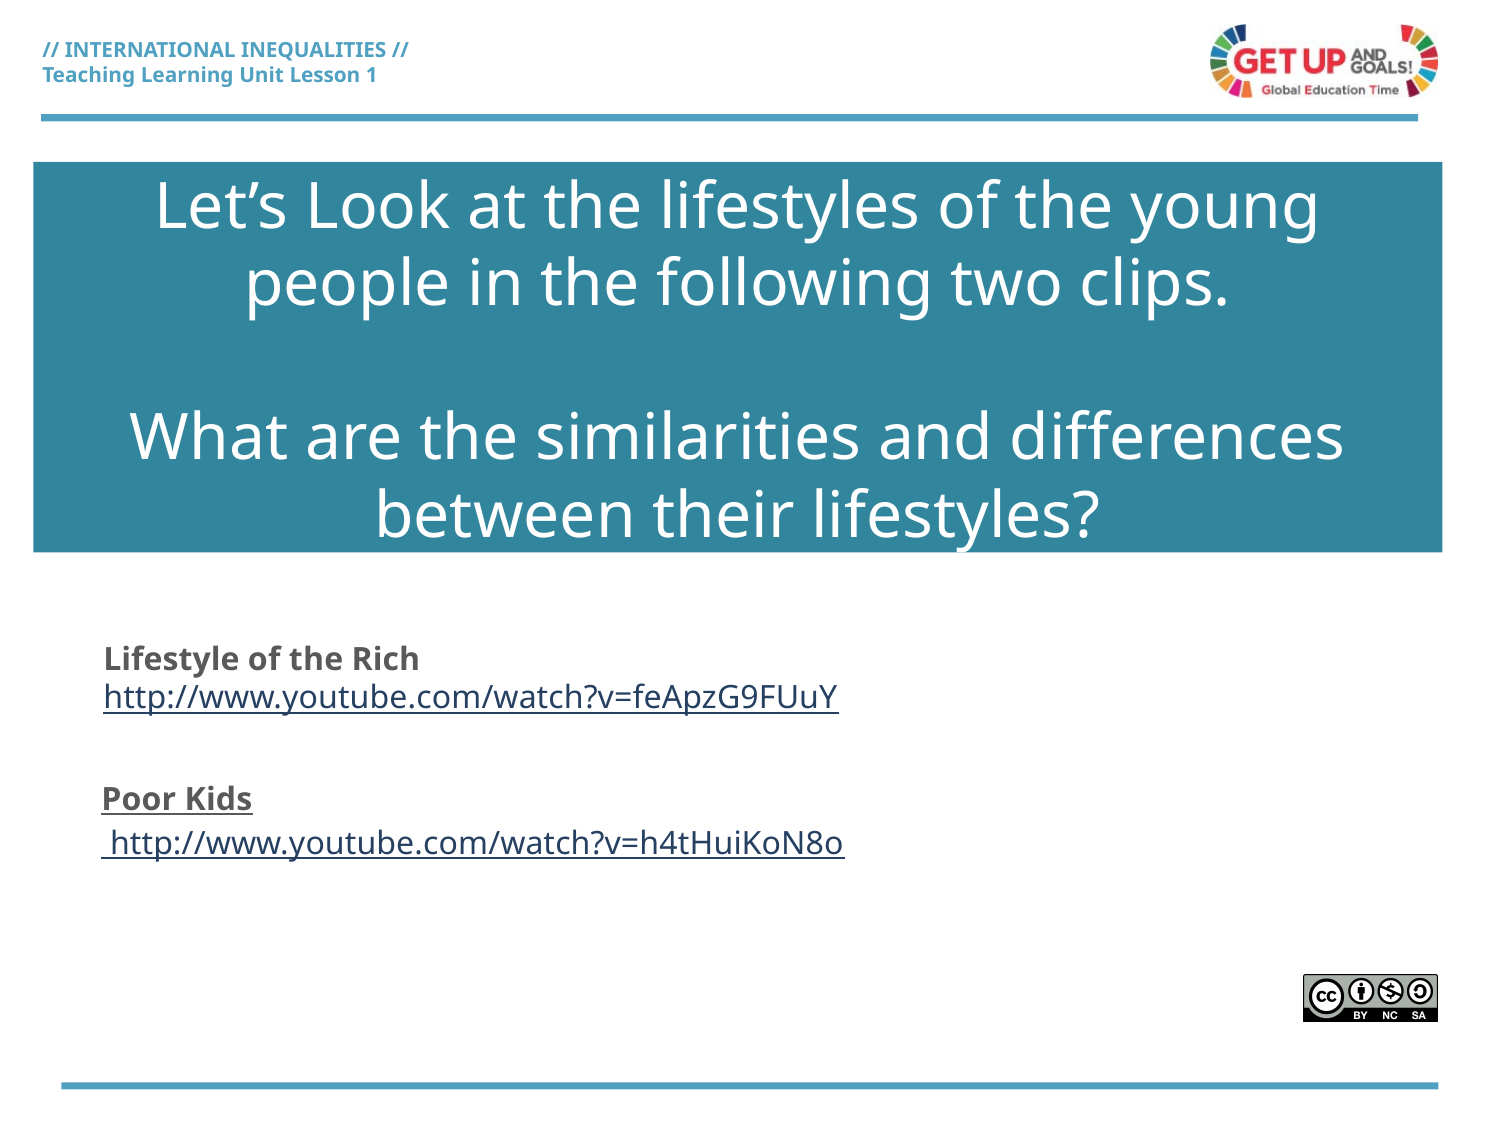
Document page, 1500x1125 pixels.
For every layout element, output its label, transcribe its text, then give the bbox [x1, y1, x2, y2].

picture [1302, 974, 1438, 1022]
text_box // INTERNATIONAL INEQUALITIES // Teaching Learning Unit Lesson 1 [29, 24, 492, 115]
picture [1210, 24, 1438, 99]
text_box Let’s Look at the lifestyles of the young people in the following two clips. What are the similarities and differences between their lifestyles? [31, 160, 1445, 555]
text_box [41, 114, 1419, 122]
text_box Poor Kids http://www.youtube.com/watch?v=h4tHuiKoN8o [86, 770, 1077, 874]
text_box Lifestyle of the Rich http://www.youtube.com/watch?v=feApzG9FUuY [88, 630, 1144, 729]
text_box [61, 1082, 1439, 1090]
